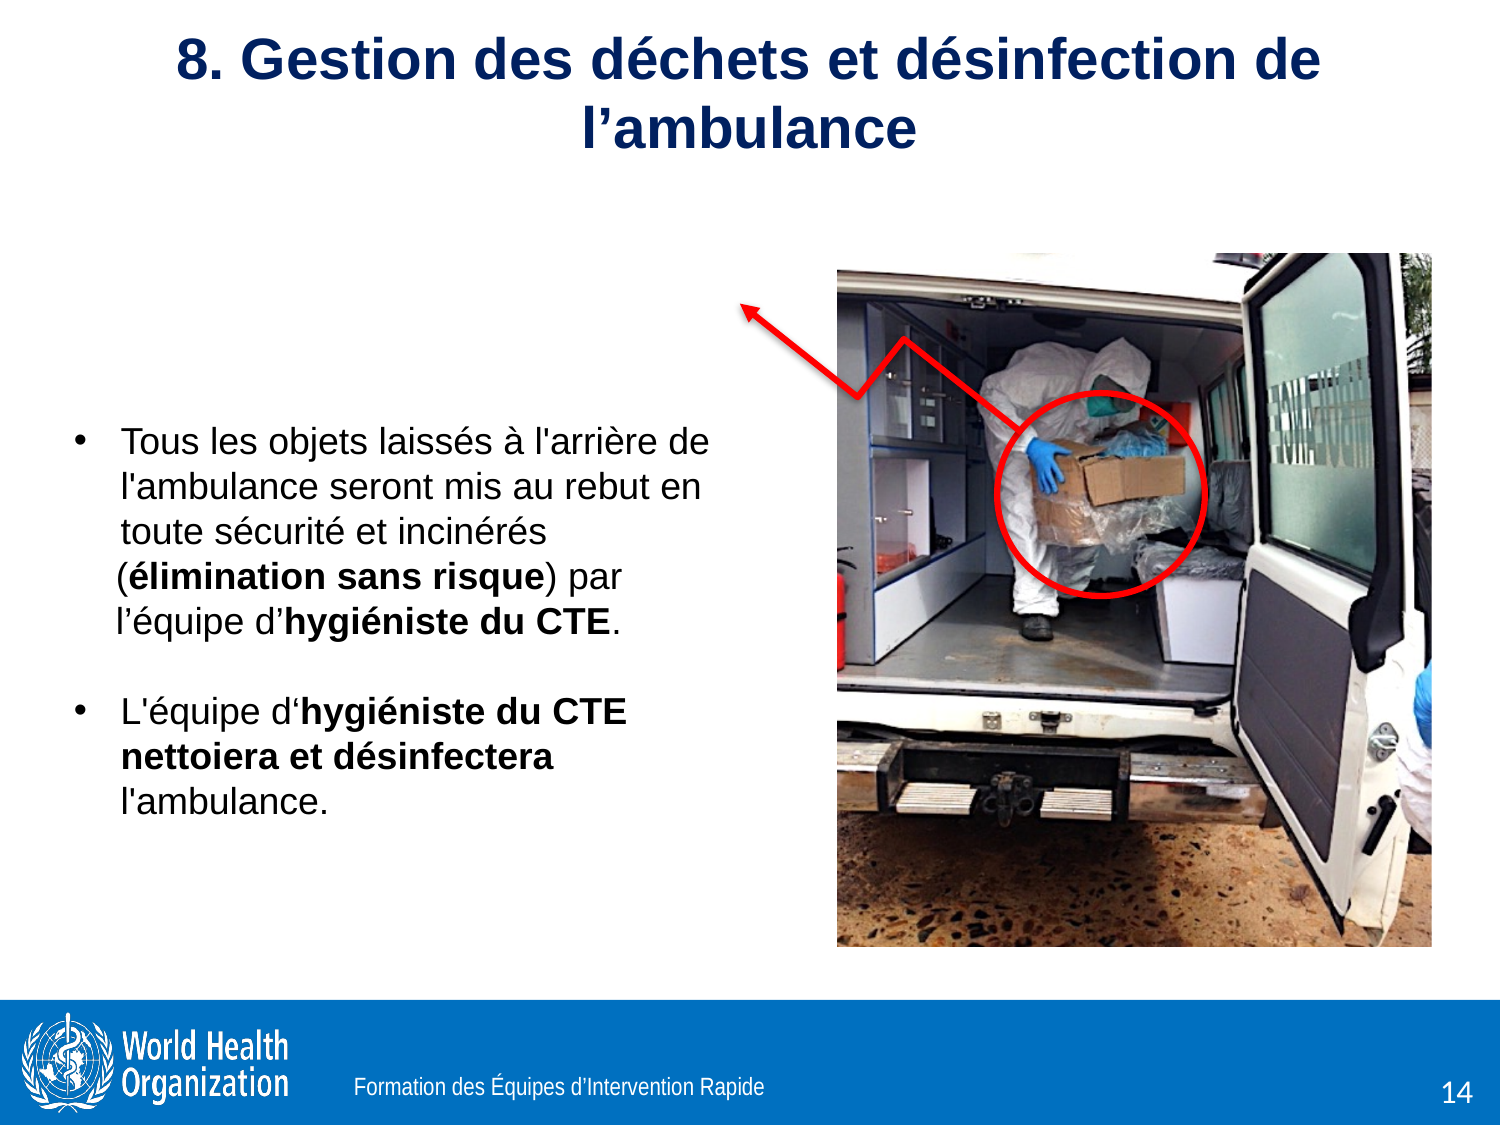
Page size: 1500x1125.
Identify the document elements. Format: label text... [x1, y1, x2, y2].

text_box 8. Gestion des déchets et désinfection de l’ambulance [0, 0, 1500, 185]
picture [21, 1012, 288, 1113]
text_box [739, 303, 782, 338]
picture [787, 253, 1481, 947]
text_box Tous les objets laissés à l'arrière de l'ambulance seront mis au rebut en toute sécurité et incinérés (élimination sans risque) par l’équipe d’hygiéniste du CTE. L'équipe d‘hygiéniste du CTE nettoiera et désinfectera l'ambulance. [66, 364, 765, 830]
